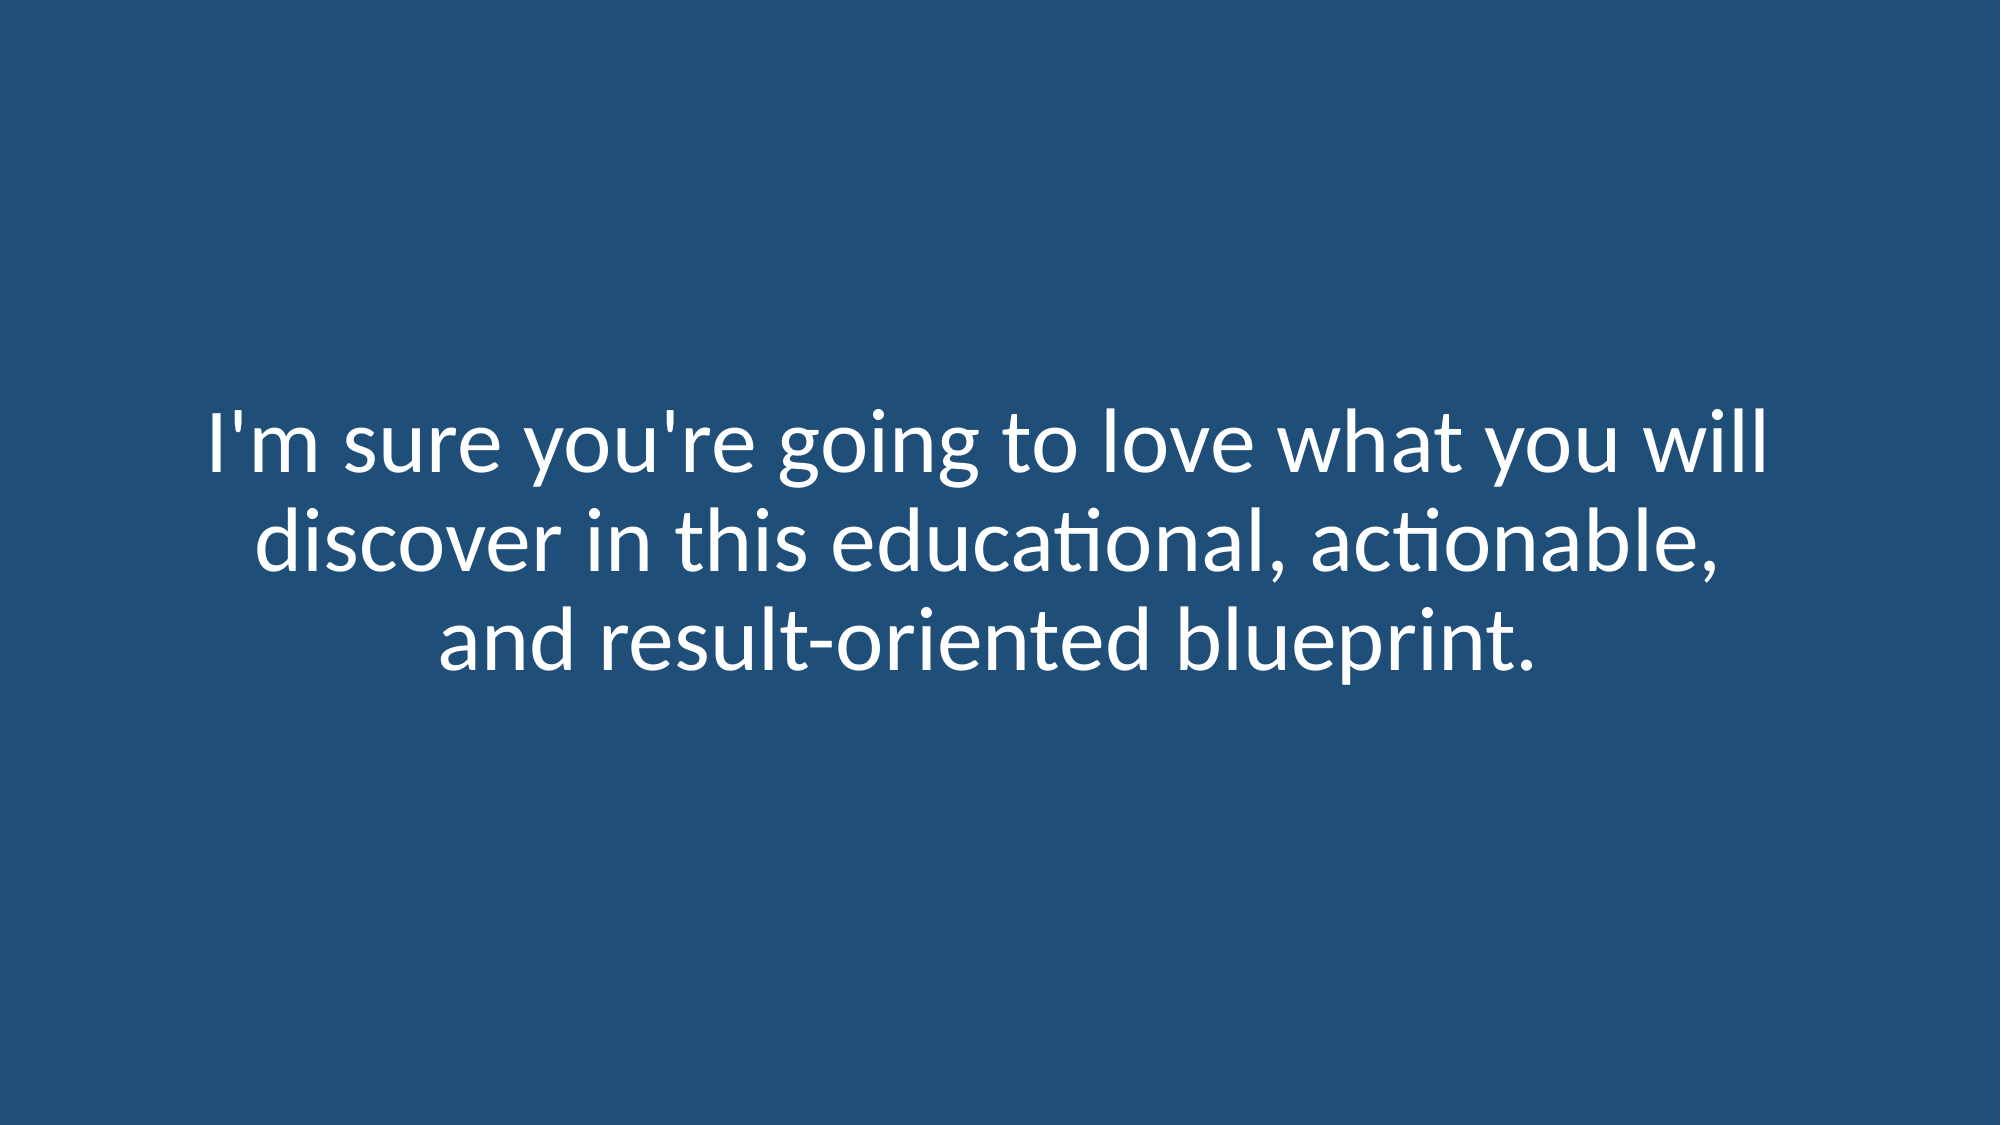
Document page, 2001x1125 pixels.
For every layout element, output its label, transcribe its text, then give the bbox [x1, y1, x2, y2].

title I'm sure you're going to love what you will discover in this educational, actionable, and result-oriented blueprint. [172, 481, 1807, 808]
